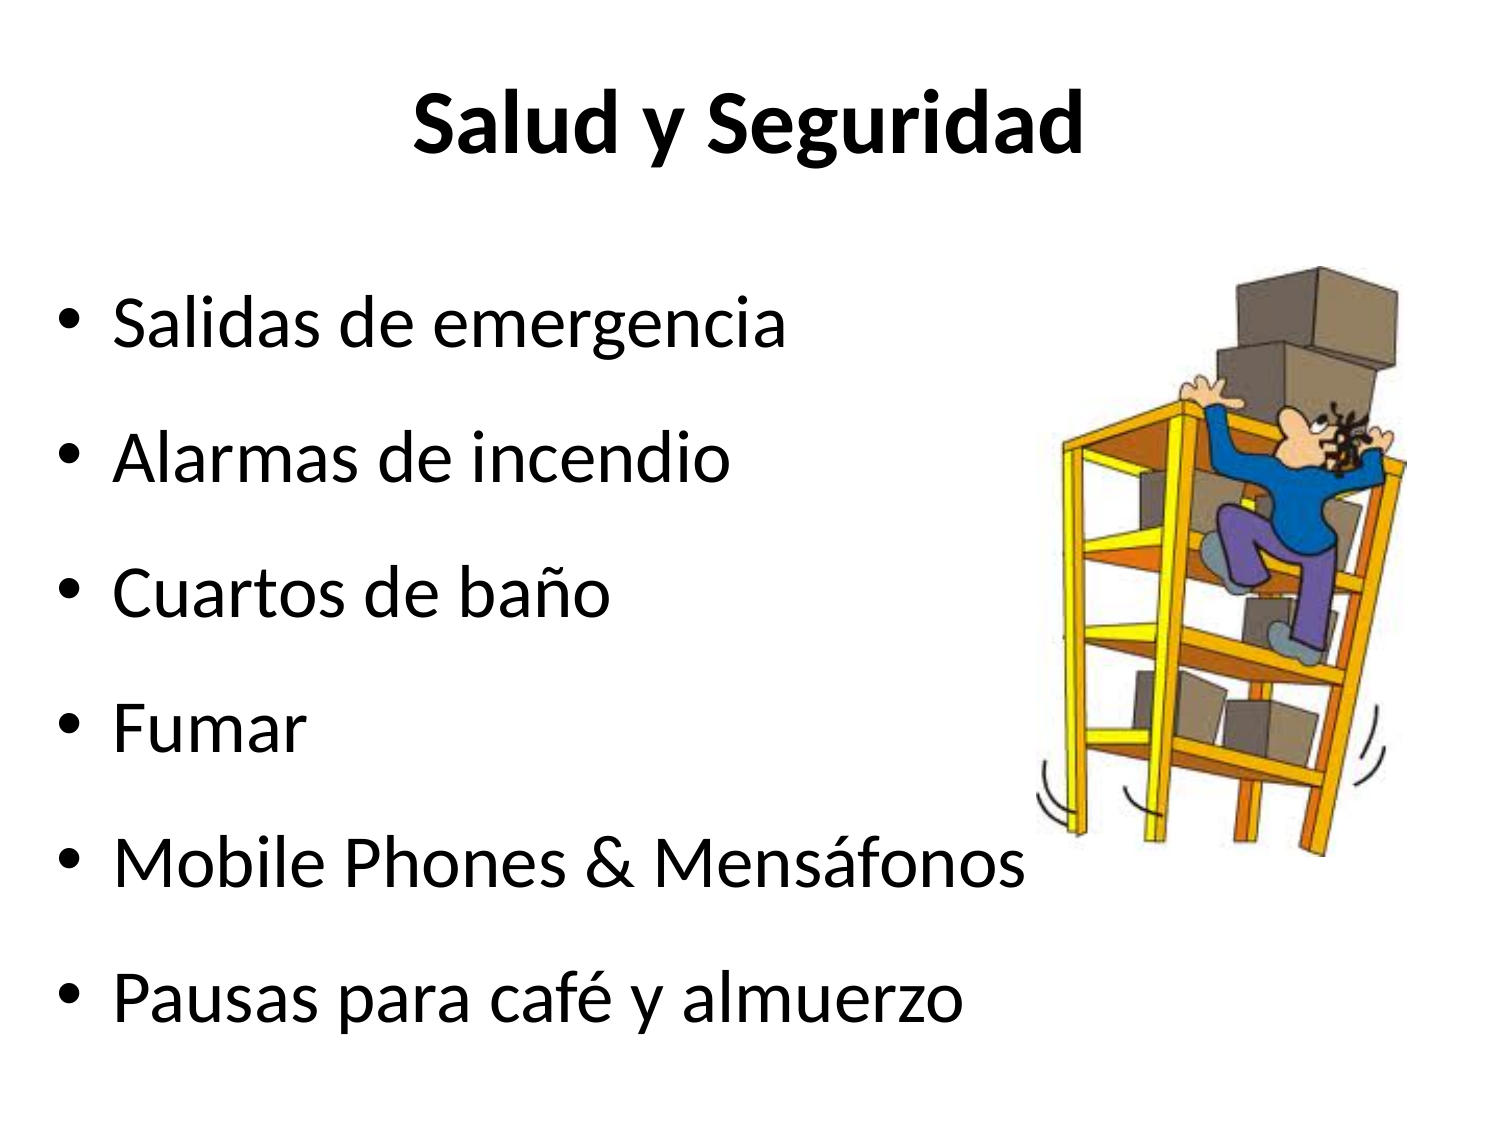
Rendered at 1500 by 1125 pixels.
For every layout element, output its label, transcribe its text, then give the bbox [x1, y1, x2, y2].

title Salud y Seguridad [75, 45, 1425, 188]
picture [1035, 266, 1408, 857]
list Salidas de emergencia Alarmas de incendio Cuartos de baño Fumar Mobile Phones & Mensáfonos Pausas para café y almuerzo [41, 219, 1425, 963]
